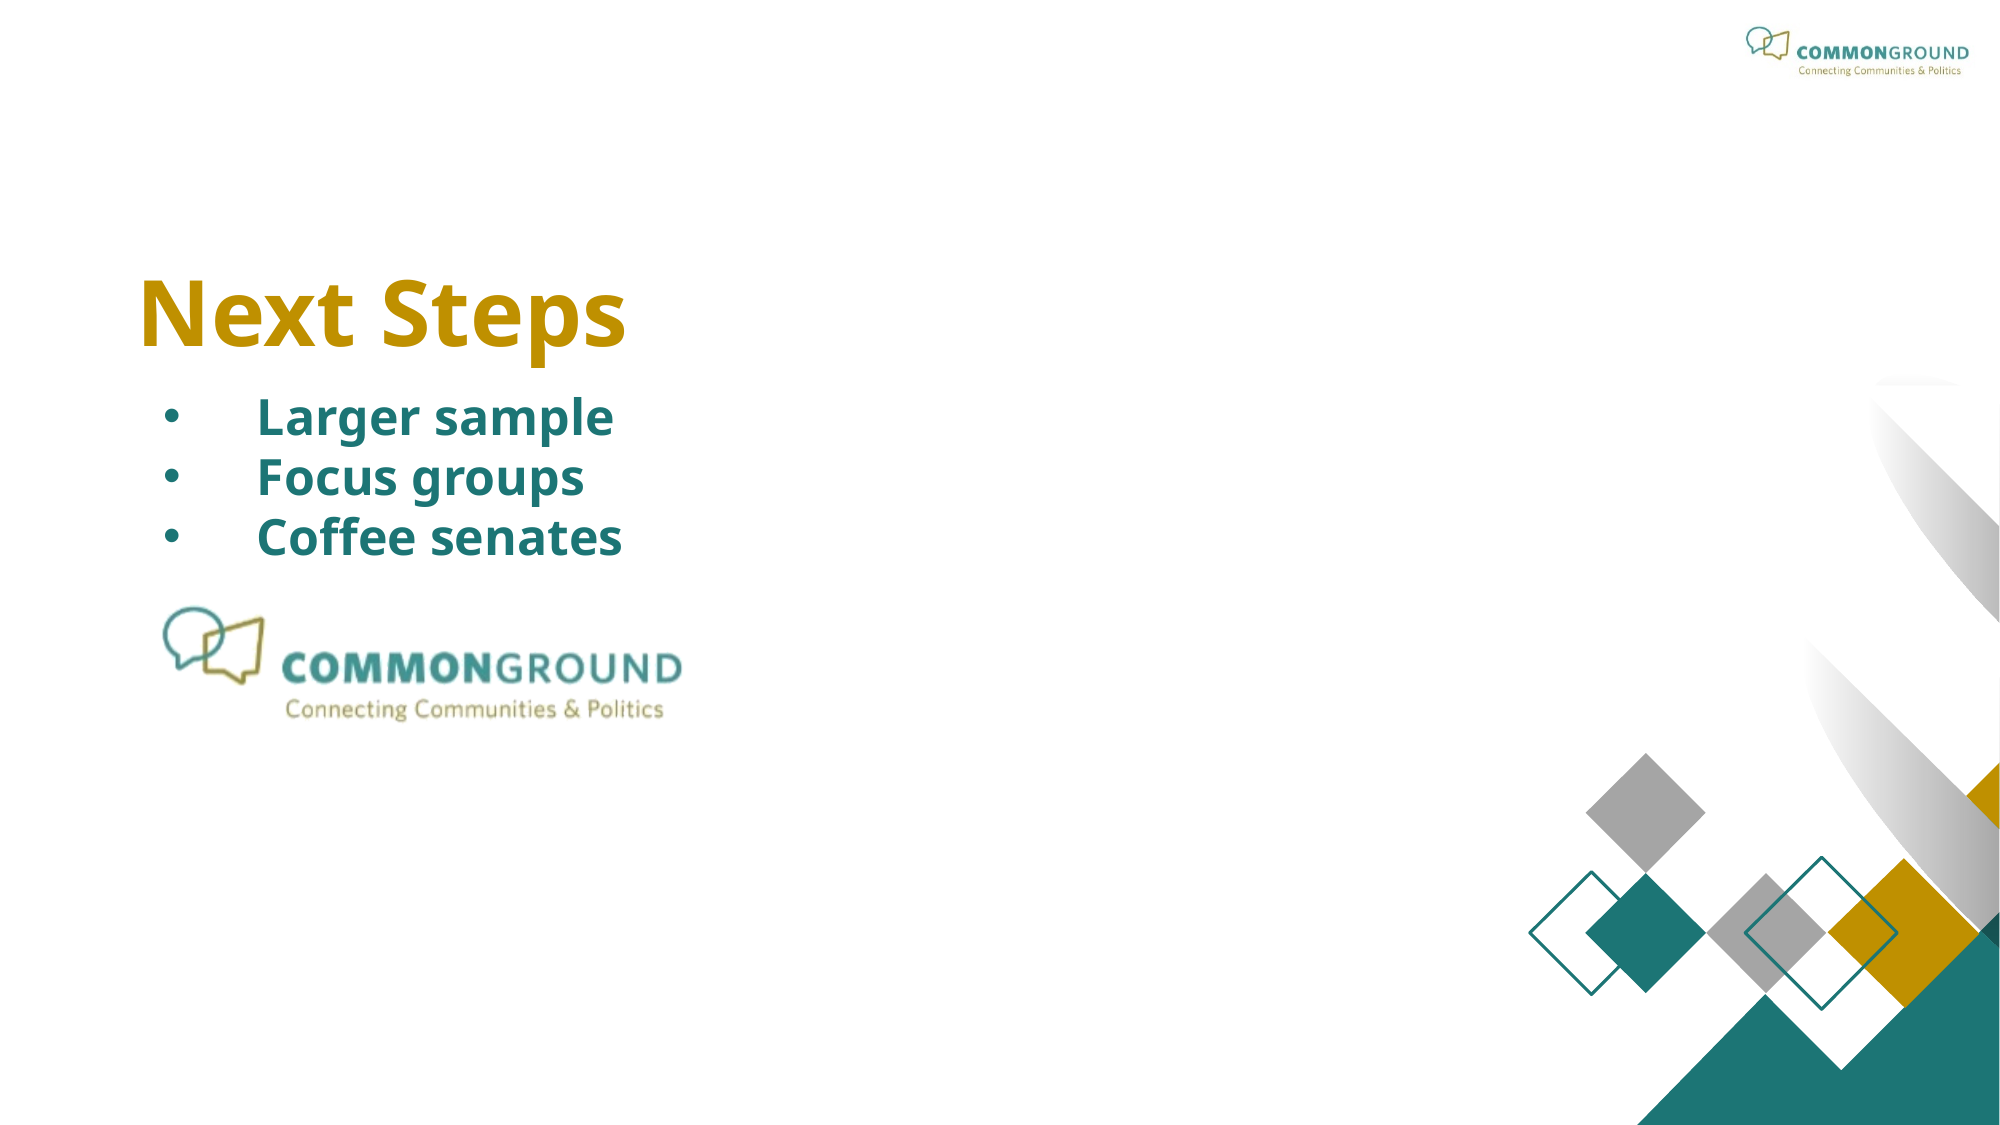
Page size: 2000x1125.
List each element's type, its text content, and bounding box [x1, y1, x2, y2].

text_box Next Steps [136, 249, 1284, 371]
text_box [1259, 385, 2000, 1125]
picture [136, 599, 707, 735]
text_box Larger sample Focus groups Coffee senates [163, 385, 1257, 720]
picture [1734, 22, 1979, 81]
